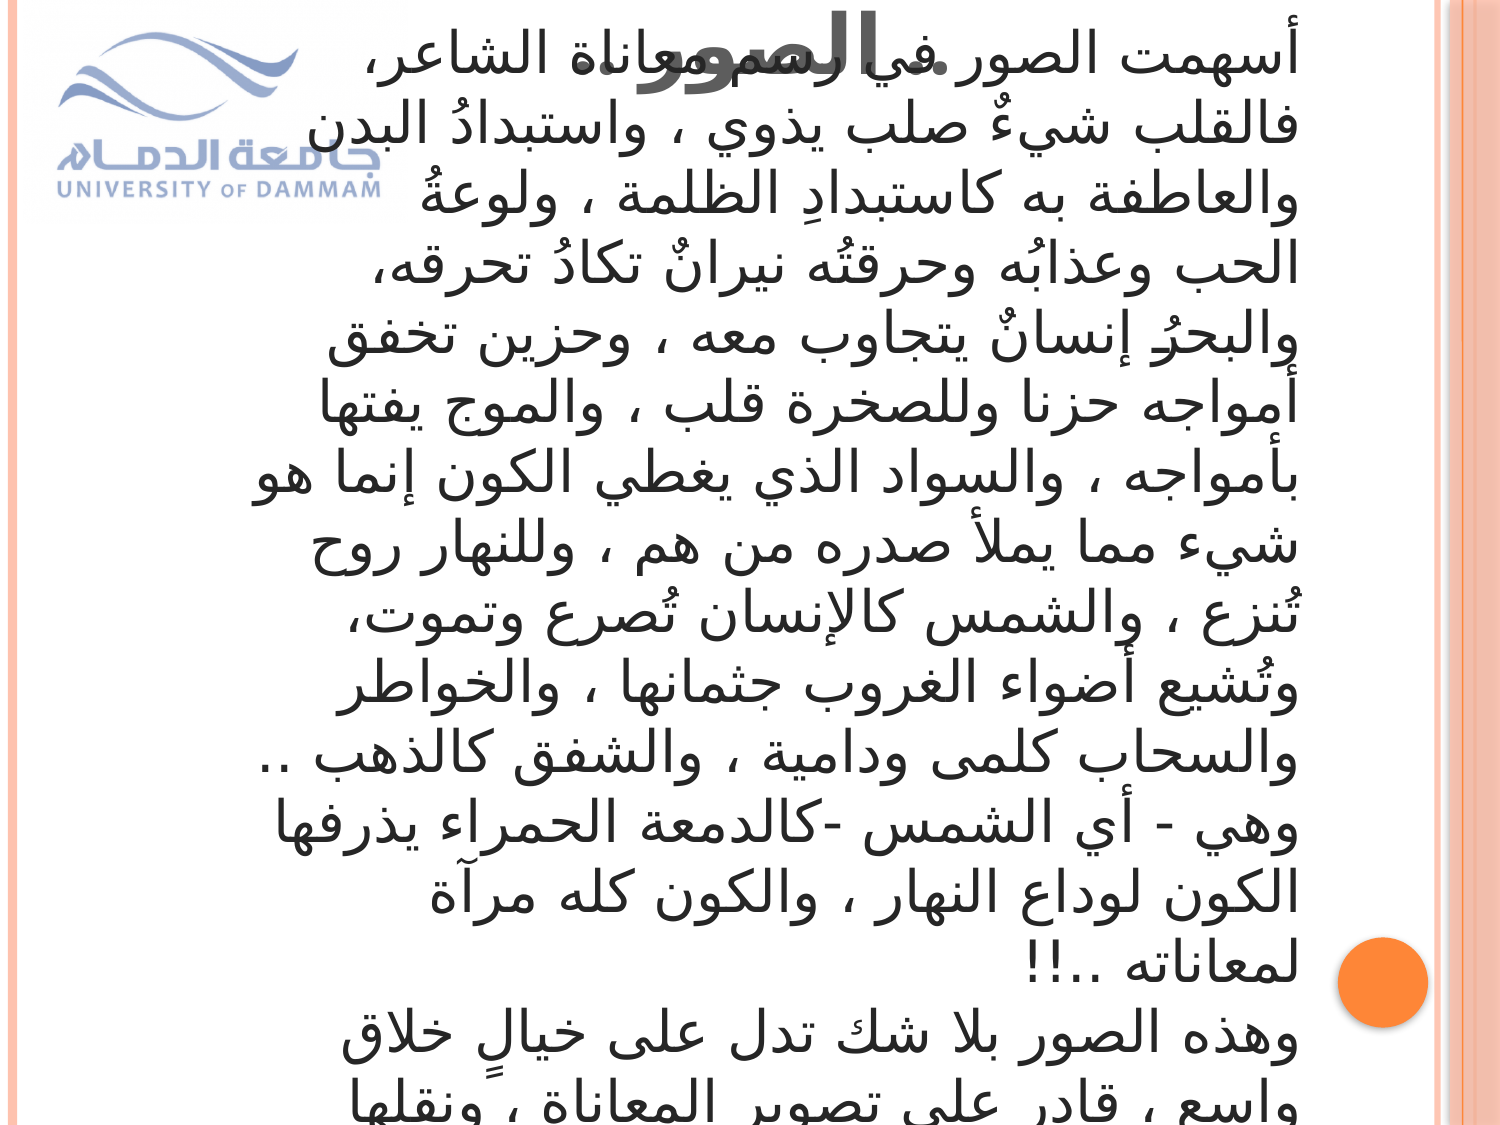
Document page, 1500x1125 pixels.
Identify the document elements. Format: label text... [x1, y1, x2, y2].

text_box أسهمت الصور في رسم معاناة الشاعر، فالقلب شيءٌ صلب يذوي ، واستبدادُ البدن والعاطفة به كاستبدادِ الظلمة ، ولوعةُ الحب وعذابُه وحرقتُه نيرانٌ تكادُ تحرقه، والبحرُ إنسانٌ يتجاوب معه ، وحزين تخفق أمواجه حزنا وللصخرة قلب ، والموج يفتها بأمواجه ، والسواد الذي يغطي الكون إنما هو شيء مما يملأ صدره من هم ، وللنهار روح تُنزع ، والشمس كالإنسان تُصرع وتموت، وتُشيع أضواء الغروب جثمانها ، والخواطر والسحاب كلمى ودامية ، والشفق كالذهب .. وهي - أي الشمس -كالدمعة الحمراء يذرفها الكون لوداع النهار ، والكون كله مرآة لمعاناته ..!! وهذه الصور بلا شك تدل على خيالٍ خلاق واسع ، قادر على تصوير المعاناة ، ونقلها للقارئ بدقة ! [193, 218, 1319, 1001]
picture [23, 0, 408, 225]
text_box .. الصور .. [411, 0, 1258, 99]
